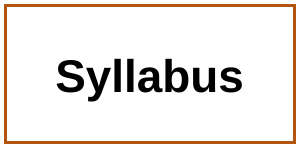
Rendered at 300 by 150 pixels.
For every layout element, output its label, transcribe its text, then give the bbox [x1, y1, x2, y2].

text_box [4, 4, 295, 144]
text_box Syllabus [16, 38, 283, 109]
